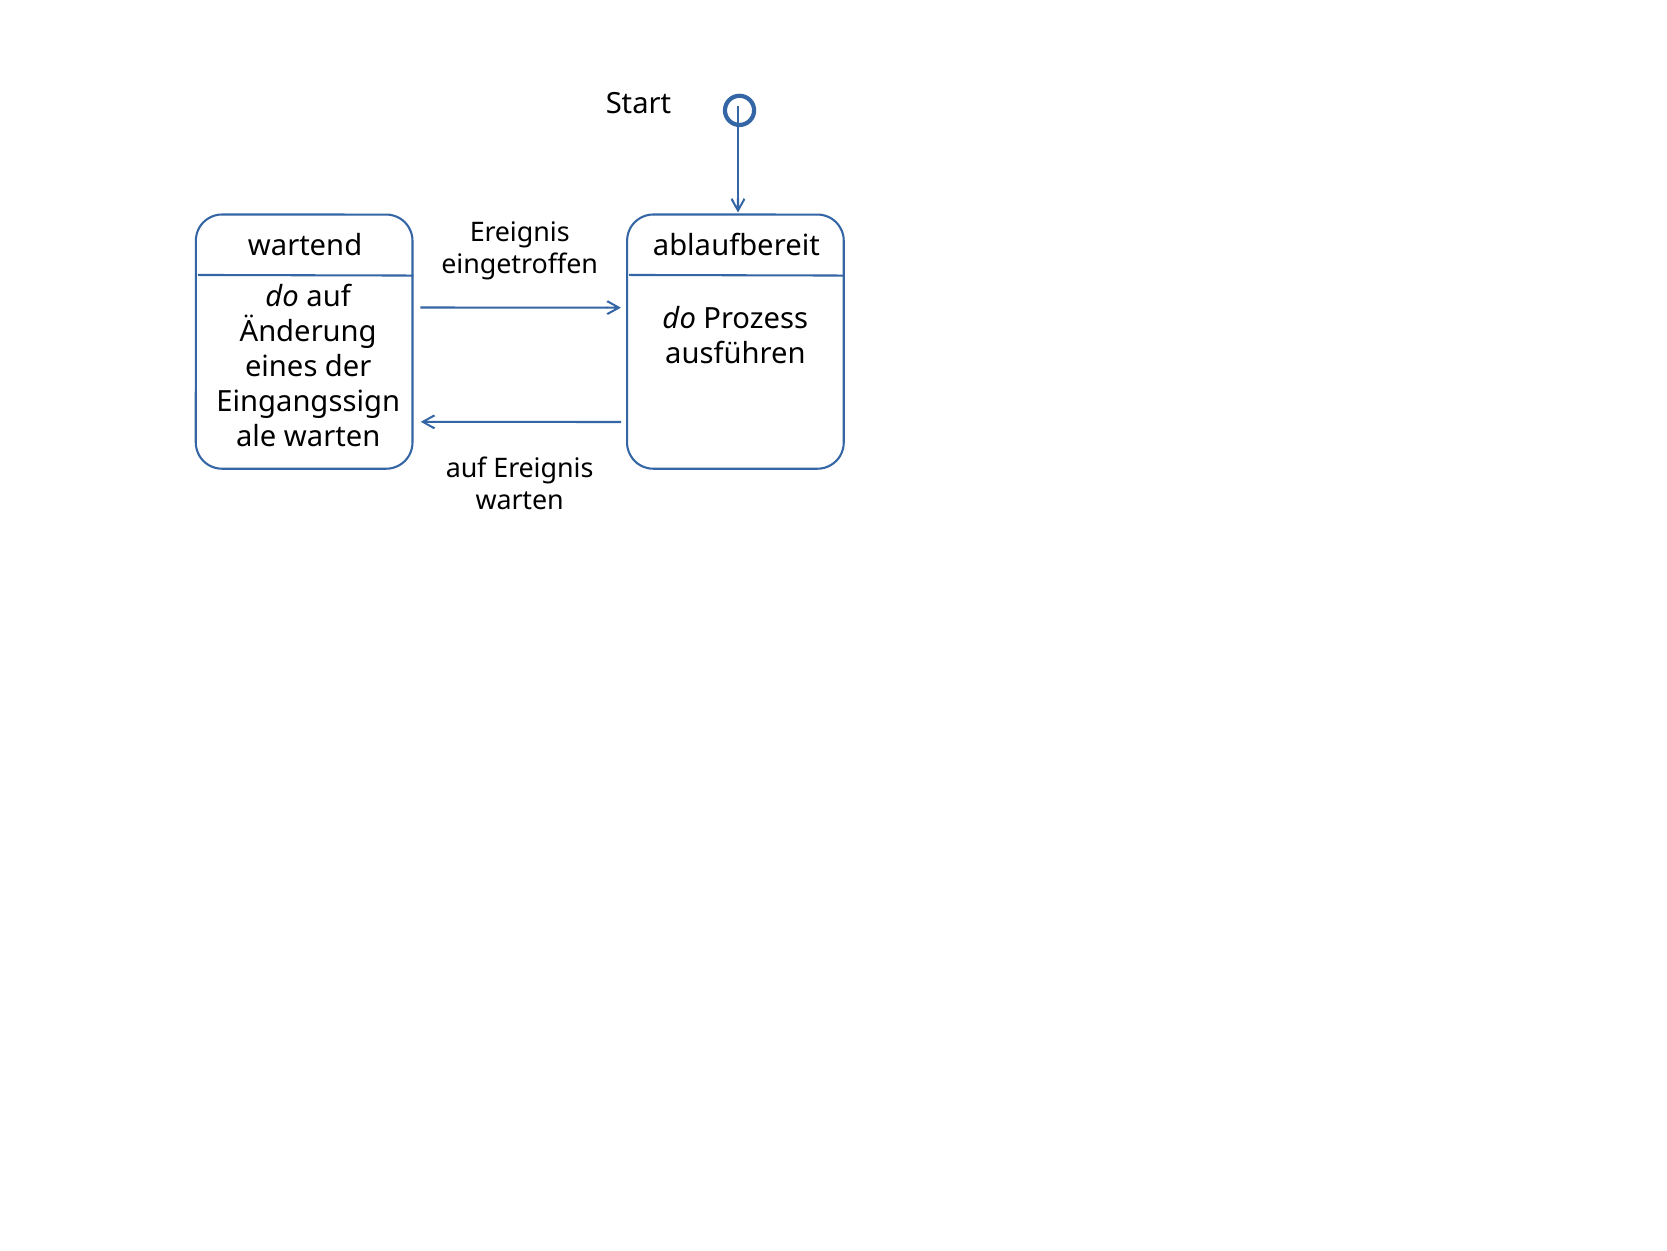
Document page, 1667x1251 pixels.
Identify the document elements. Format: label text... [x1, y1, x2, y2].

text_box ablaufbereit [641, 218, 832, 268]
text_box do auf Änderung eines der Eingangssignale warten [202, 268, 415, 461]
text_box [730, 106, 746, 213]
text_box auf Ereignis warten [424, 443, 615, 521]
text_box Ereignis eingetroffen [424, 208, 615, 286]
text_box [203, 461, 405, 469]
text_box [734, 95, 755, 125]
text_box [627, 214, 844, 469]
text_box Start [543, 77, 734, 128]
text_box [195, 214, 413, 460]
text_box [420, 414, 622, 430]
text_box [420, 300, 621, 315]
text_box do Prozess ausführen [633, 268, 838, 400]
text_box wartend [210, 218, 400, 268]
